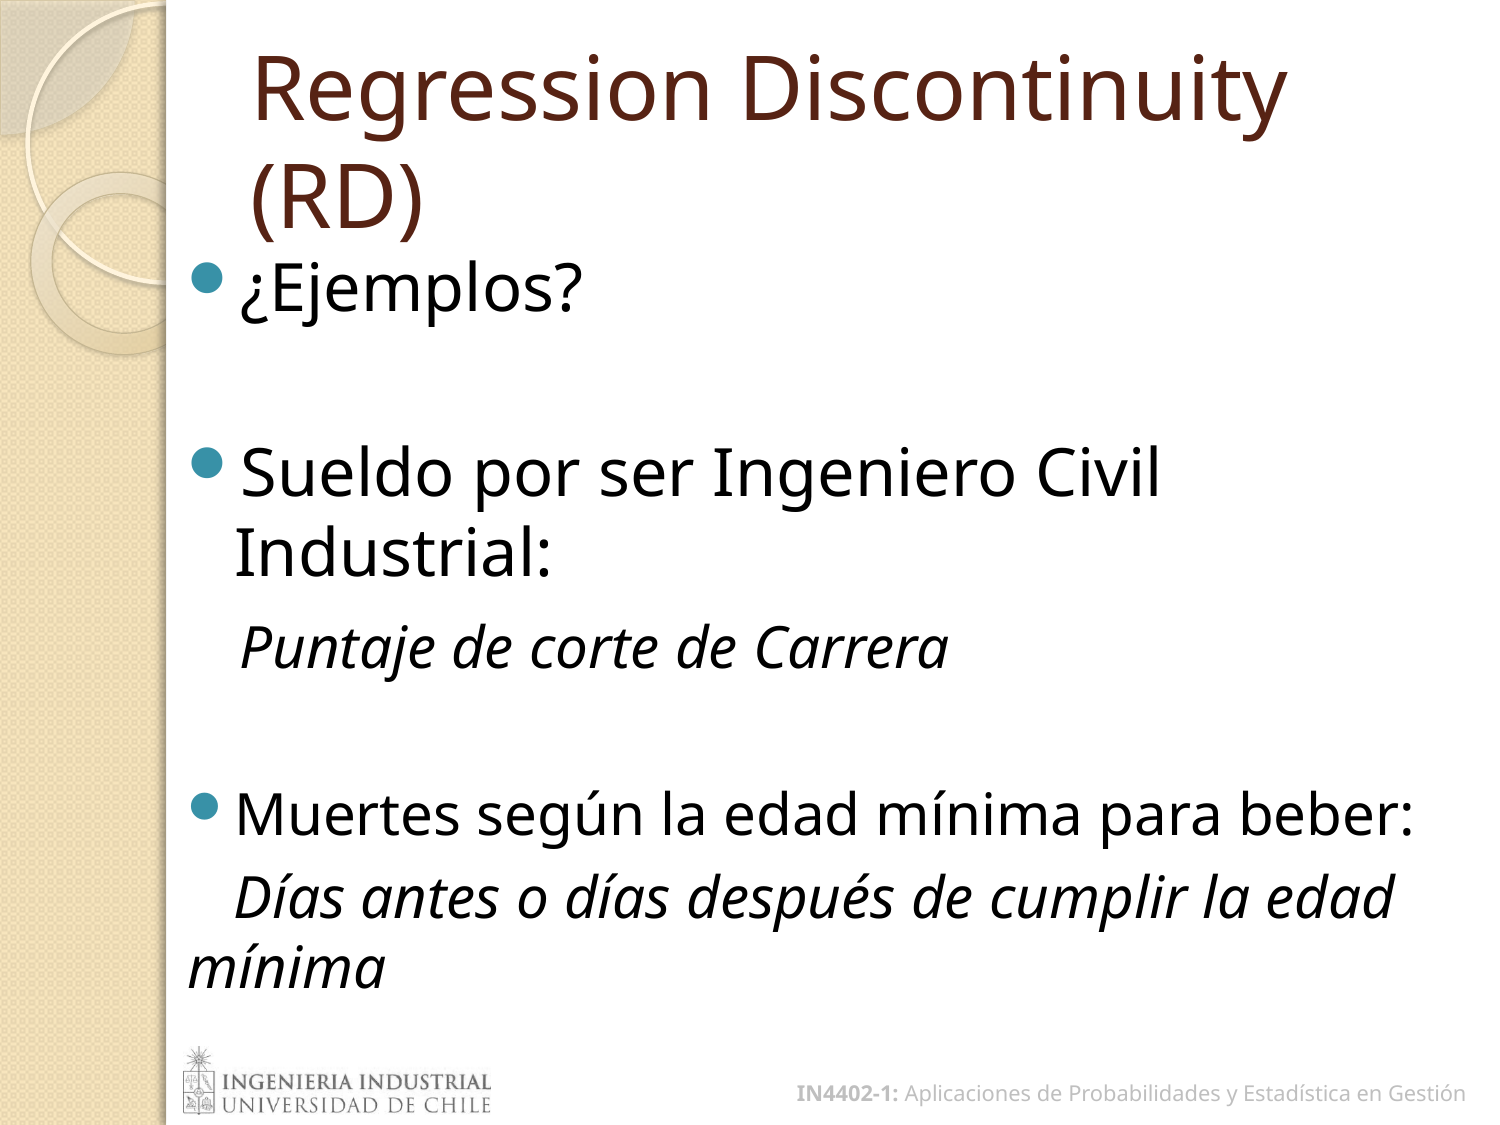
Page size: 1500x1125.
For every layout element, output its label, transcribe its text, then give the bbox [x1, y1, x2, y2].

list ¿Ejemplos? Sueldo por ser Ingeniero Civil Industrial: Puntaje de corte de Carrera Muertes según la edad mínima para beber: Días antes o días después de cumplir la edad mínima [159, 237, 1500, 1025]
picture [183, 1046, 491, 1115]
title Regression Discontinuity (RD) [235, 45, 1466, 233]
